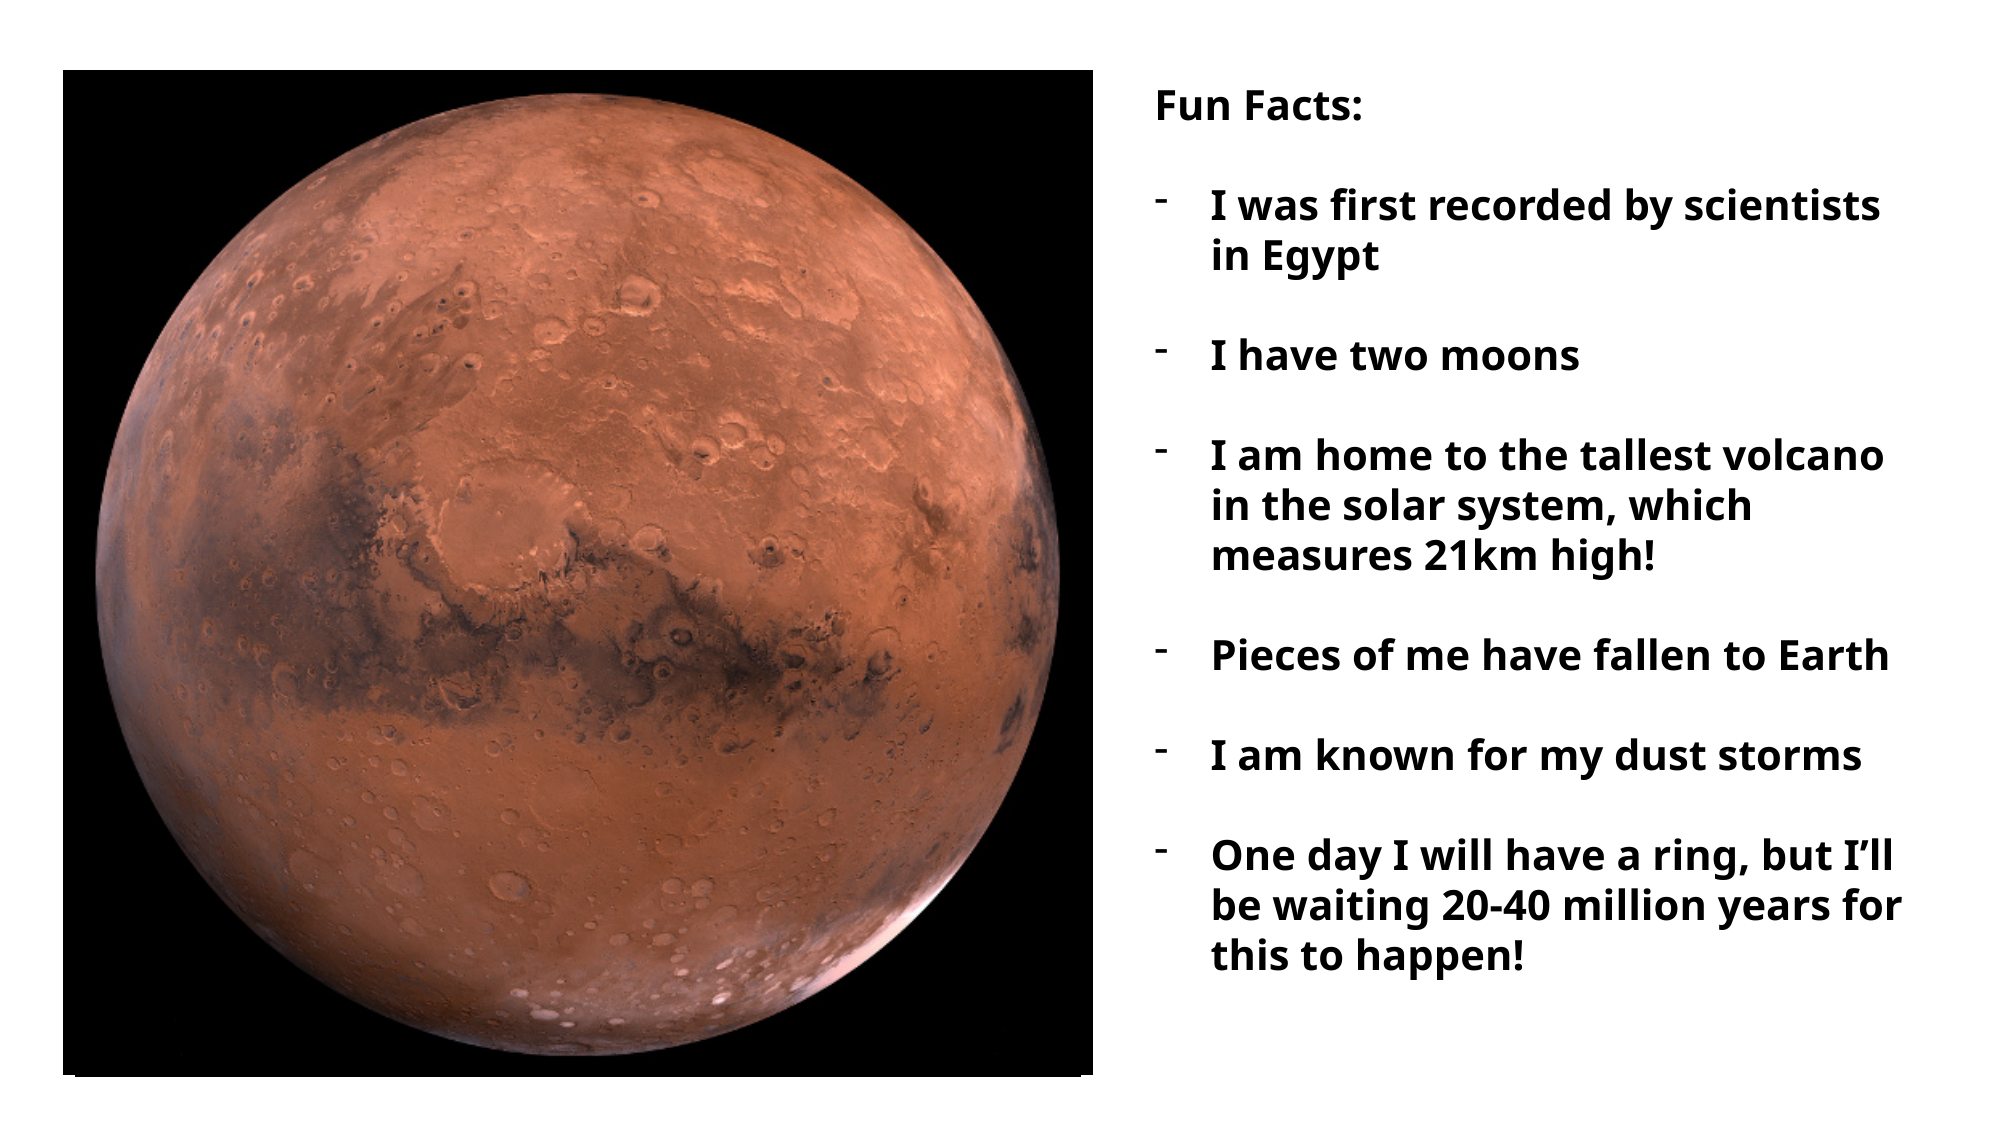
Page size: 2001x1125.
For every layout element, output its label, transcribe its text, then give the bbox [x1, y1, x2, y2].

text_box [63, 70, 1093, 1075]
picture [75, 71, 1081, 1077]
text_box Fun Facts: I was first recorded by scientists in Egypt I have two moons I am home to the tallest volcano in the solar system, which measures 21km high! Pieces of me have fallen to Earth I am known for my dust storms One day I will have a ring, but I’ll be waiting 20-40 million years for this to happen! [1139, 71, 1934, 987]
